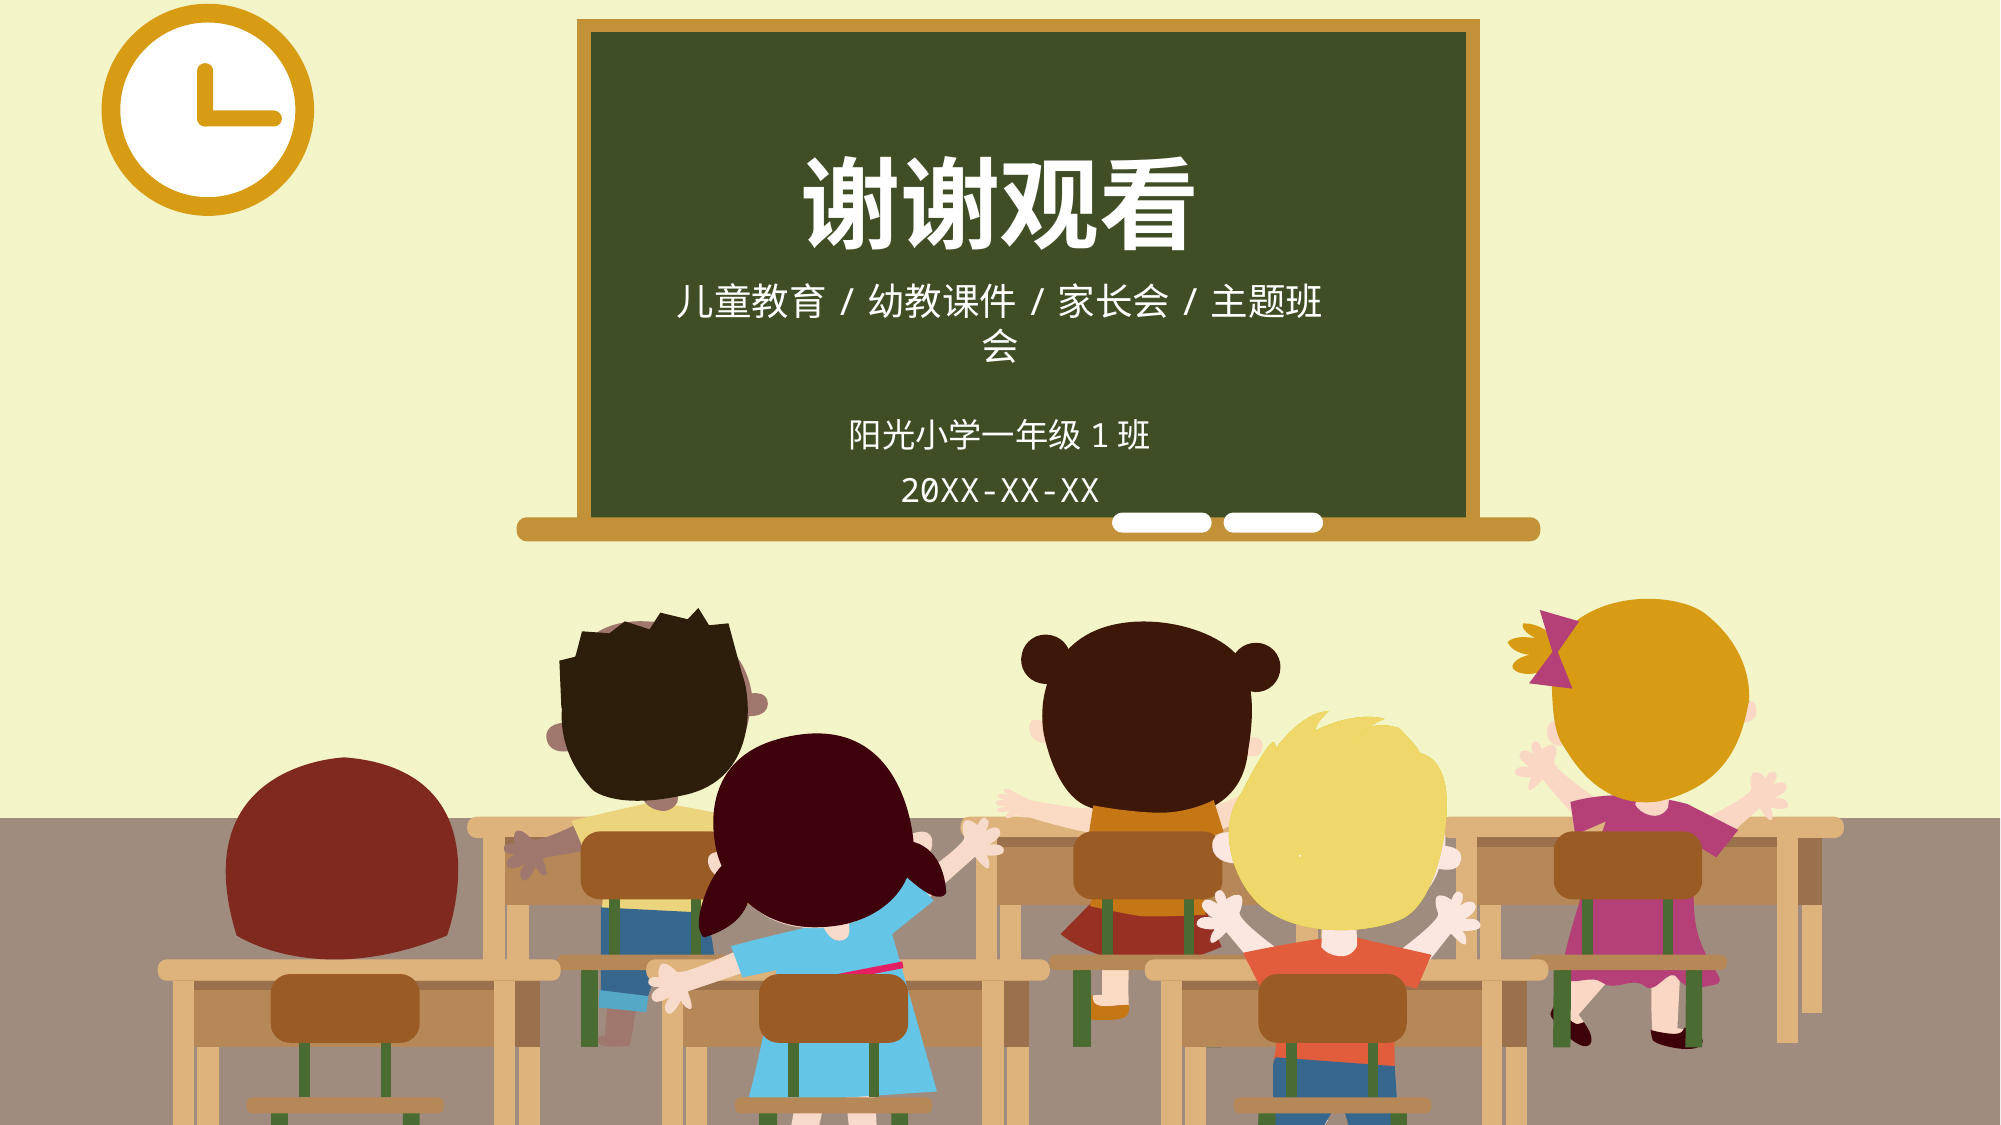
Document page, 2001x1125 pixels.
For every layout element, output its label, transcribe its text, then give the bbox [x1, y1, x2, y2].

text_box 20XX-XX-XX [655, 461, 1345, 517]
text_box 谢谢观看 [655, 134, 1345, 269]
text_box 阳光小学一年级1班 [655, 406, 1345, 461]
text_box 儿童教育/幼教课件/家长会/主题班会 [655, 270, 1345, 376]
